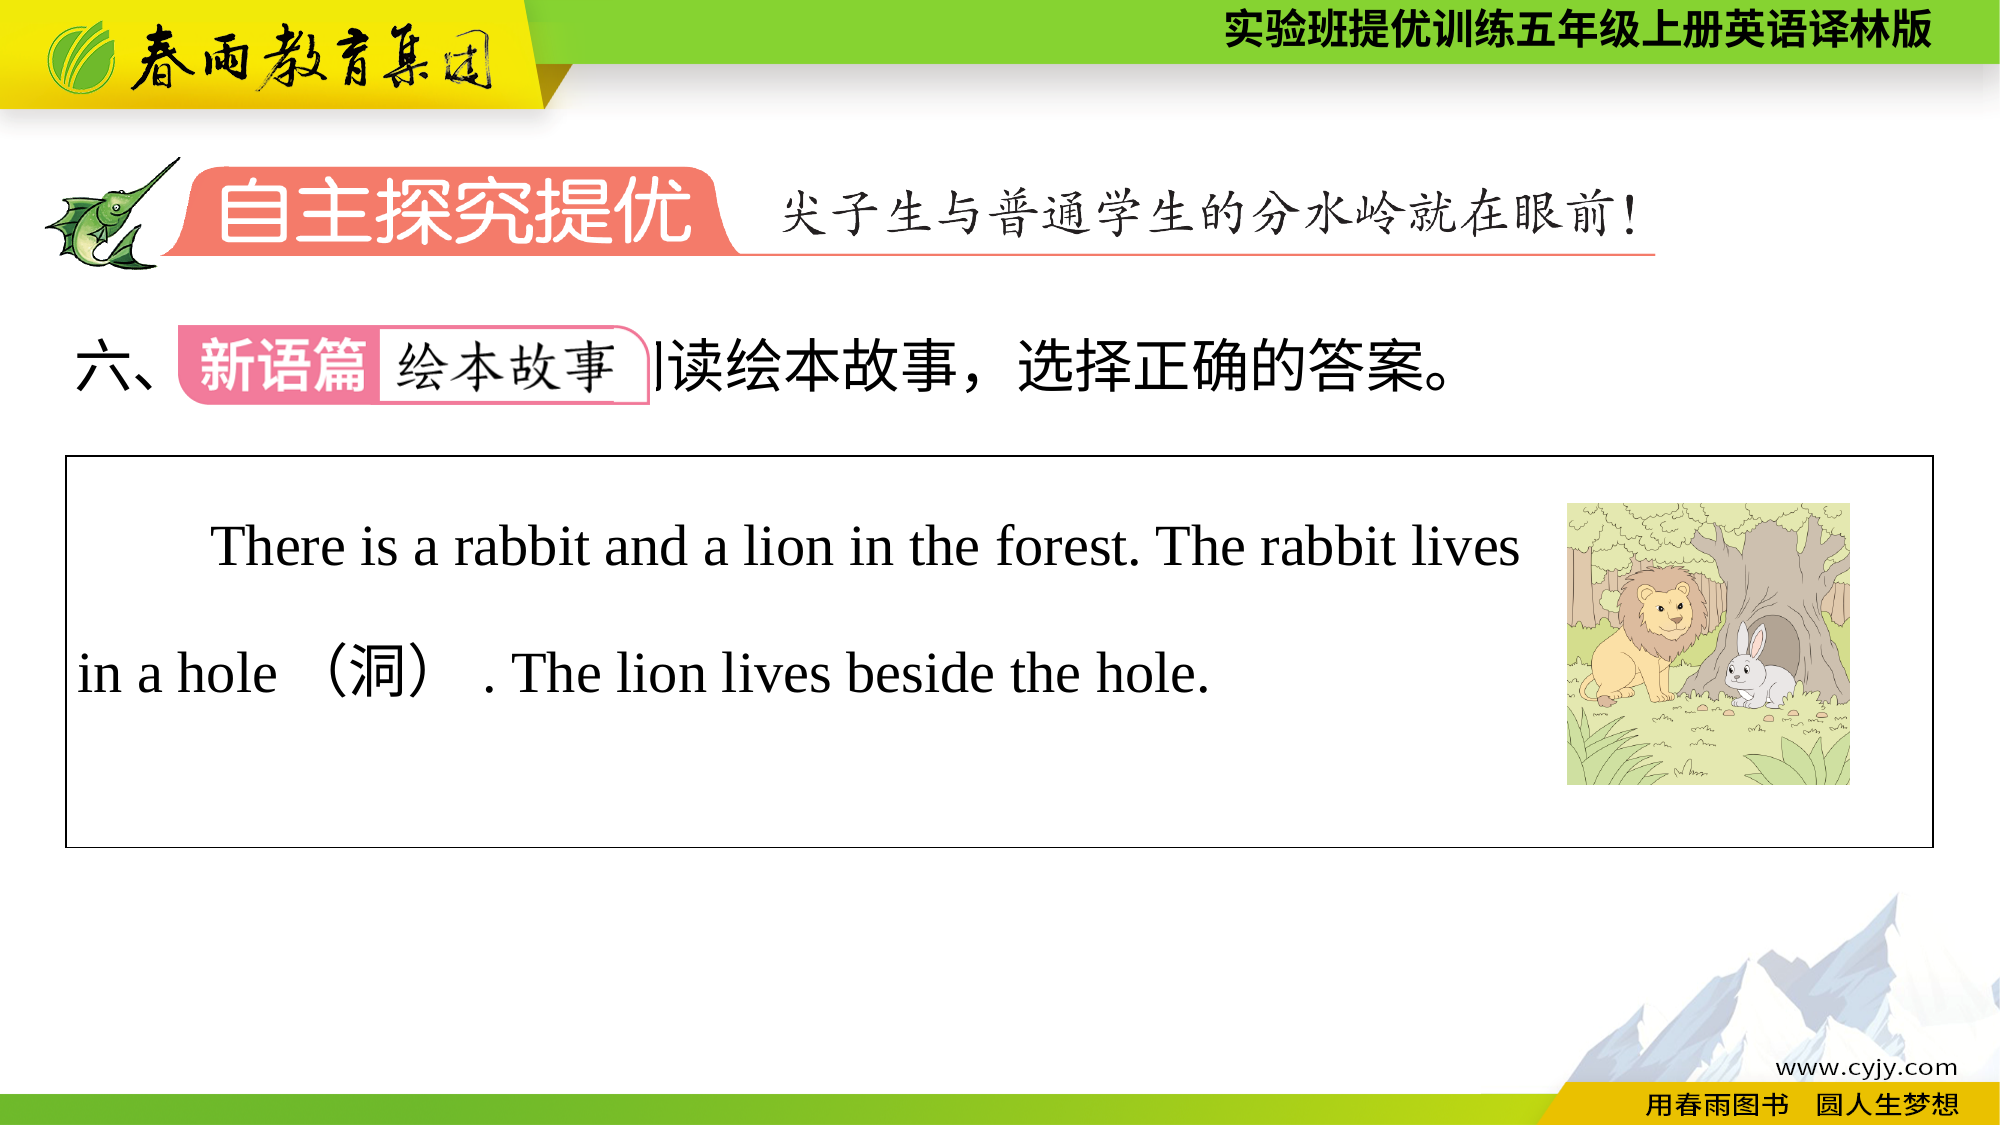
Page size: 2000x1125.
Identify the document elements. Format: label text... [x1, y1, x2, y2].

table_header There is a rabbit and a lion in the forest. The rabbit lives in a hole（洞）. The lion lives beside the hole. [67, 457, 1932, 847]
list 六、 阅读绘本故事，选择正确的答案。 [59, 122, 1944, 426]
picture [0, 0, 2000, 1125]
